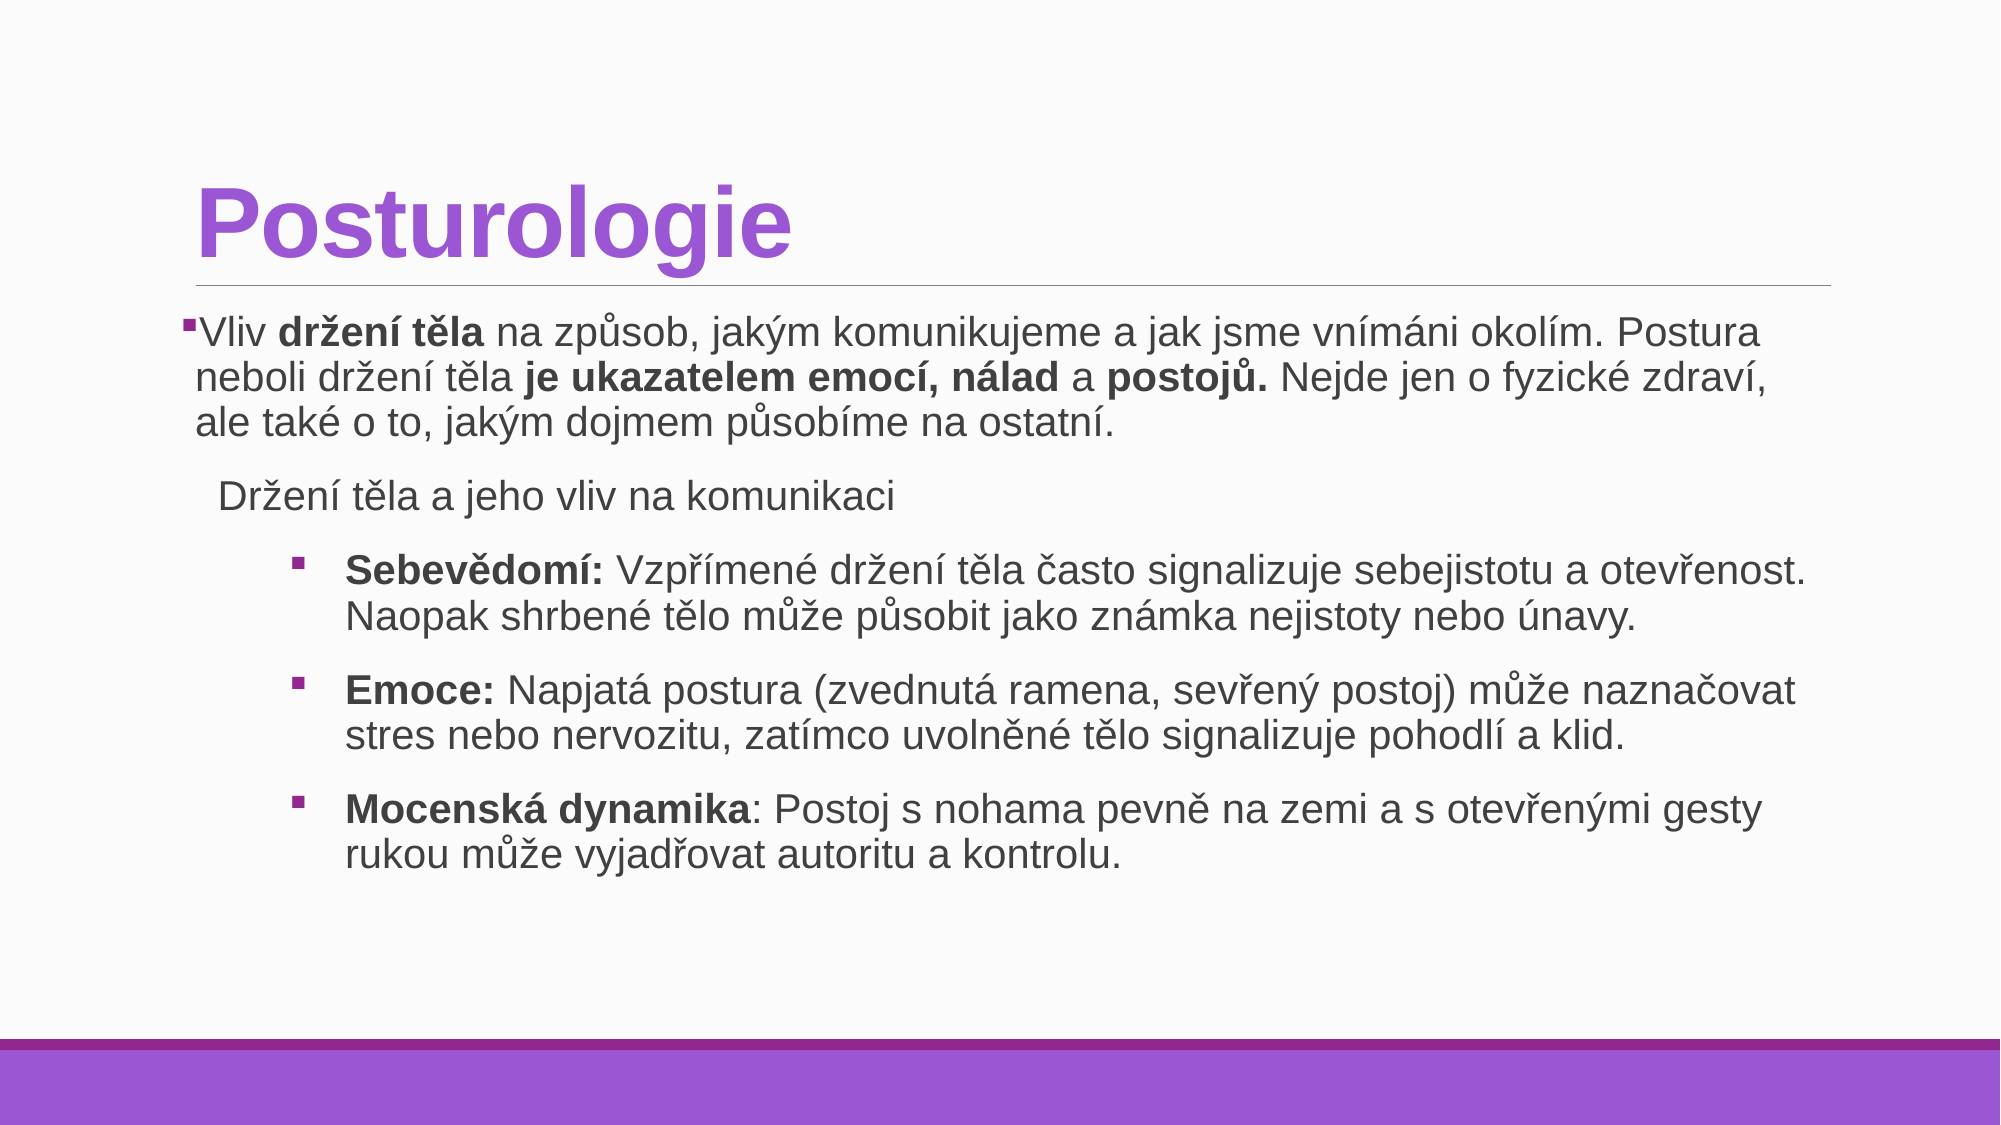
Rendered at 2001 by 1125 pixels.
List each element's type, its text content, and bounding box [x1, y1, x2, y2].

list Vliv držení těla na způsob, jakým komunikujeme a jak jsme vnímáni okolím. Postura neboli držení těla je ukazatelem emocí, nálad a postojů. Nejde jen o fyzické zdraví, ale také o to, jakým dojmem působíme na ostatní. Držení těla a jeho vliv na komunikaci Sebevědomí: Vzpřímené držení těla často signalizuje sebejistotu a otevřenost. Naopak shrbené tělo může působit jako známka nejistoty nebo únavy. Emoce: Napjatá postura (zvednutá ramena, sevřený postoj) může naznačovat stres nebo nervozitu, zatímco uvolněné tělo signalizuje pohodlí a klid. Mocenská dynamika: Postoj s nohama pevně na zemi a s otevřenými gesty rukou může vyjadřovat autoritu a kontrolu. [180, 302, 1830, 963]
title Posturologie [180, 47, 1830, 285]
